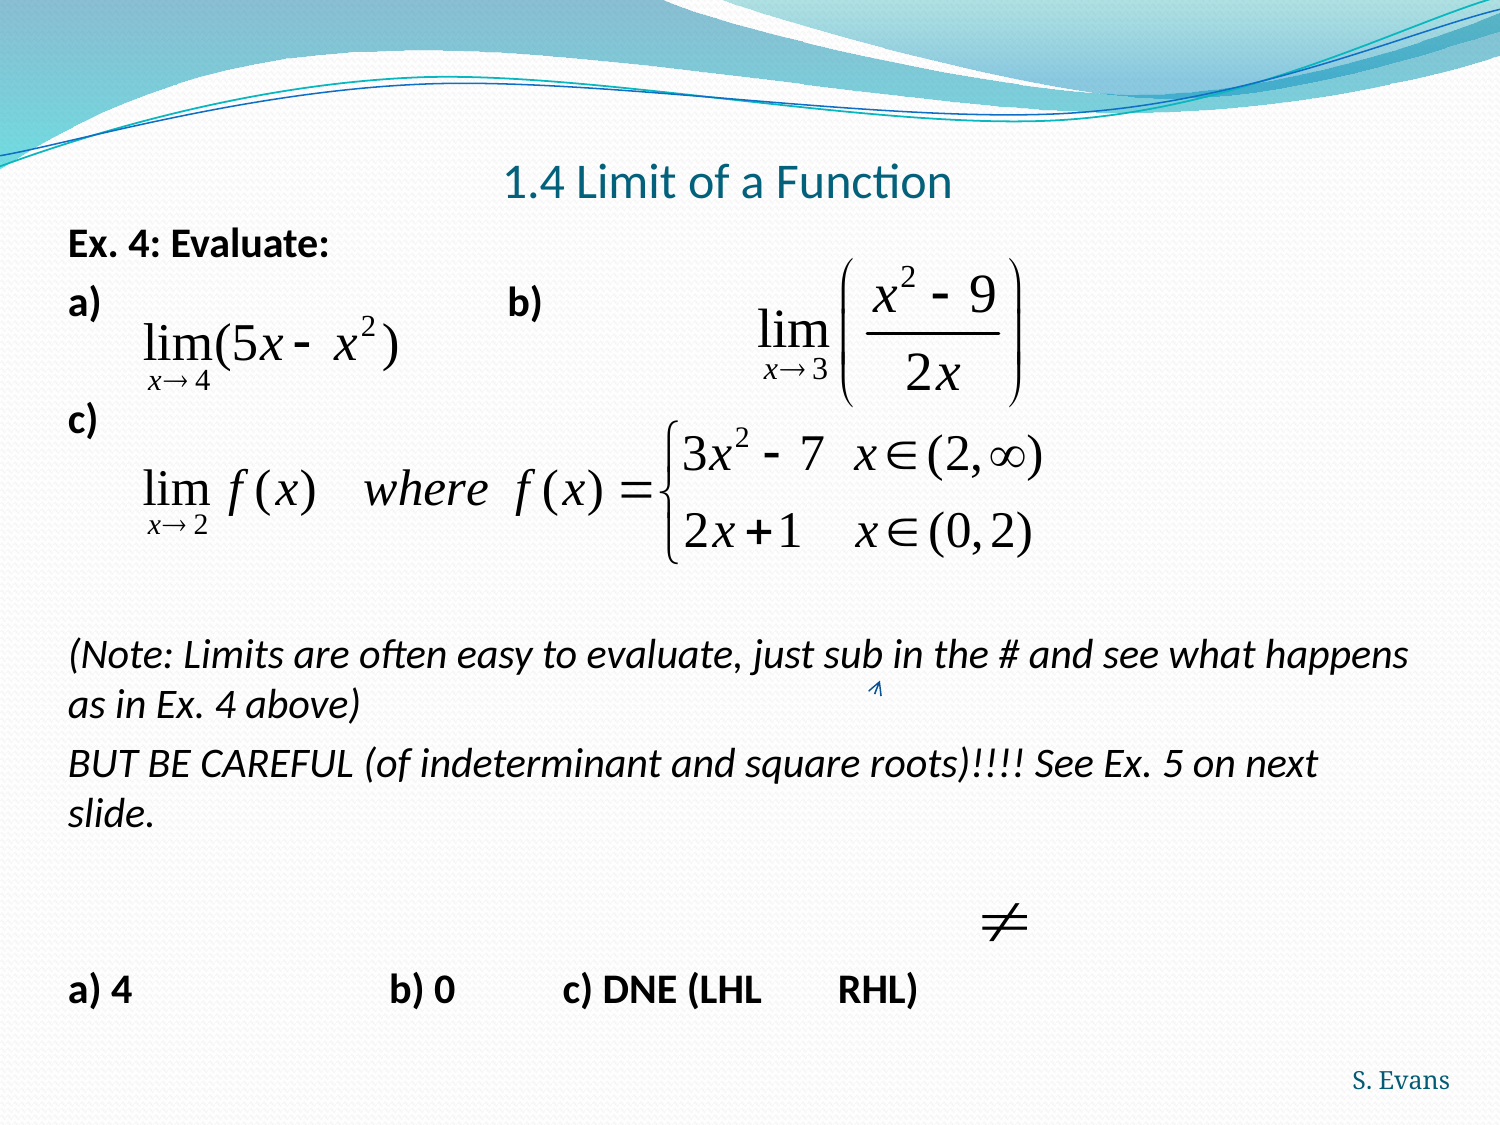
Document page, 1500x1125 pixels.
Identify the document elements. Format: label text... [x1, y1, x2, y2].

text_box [962, 892, 1034, 953]
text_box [135, 302, 411, 405]
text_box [749, 245, 1037, 407]
footer S. Evans [1352, 1035, 1453, 1095]
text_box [870, 684, 885, 690]
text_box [135, 408, 1052, 796]
list Ex. 4: Evaluate: a) b) c) (Note: Limits are often easy to evaluate, just sub in the # and see what happens as in Ex. 4 above) BUT BE CAREFUL (of indeterminant and square roots)!!!! See Ex. 5 on next slide. a) 4 b) 0 c) DNE (LHL RHL) [53, 208, 1425, 1024]
title 1.4 Limit of a Function [501, 115, 987, 208]
